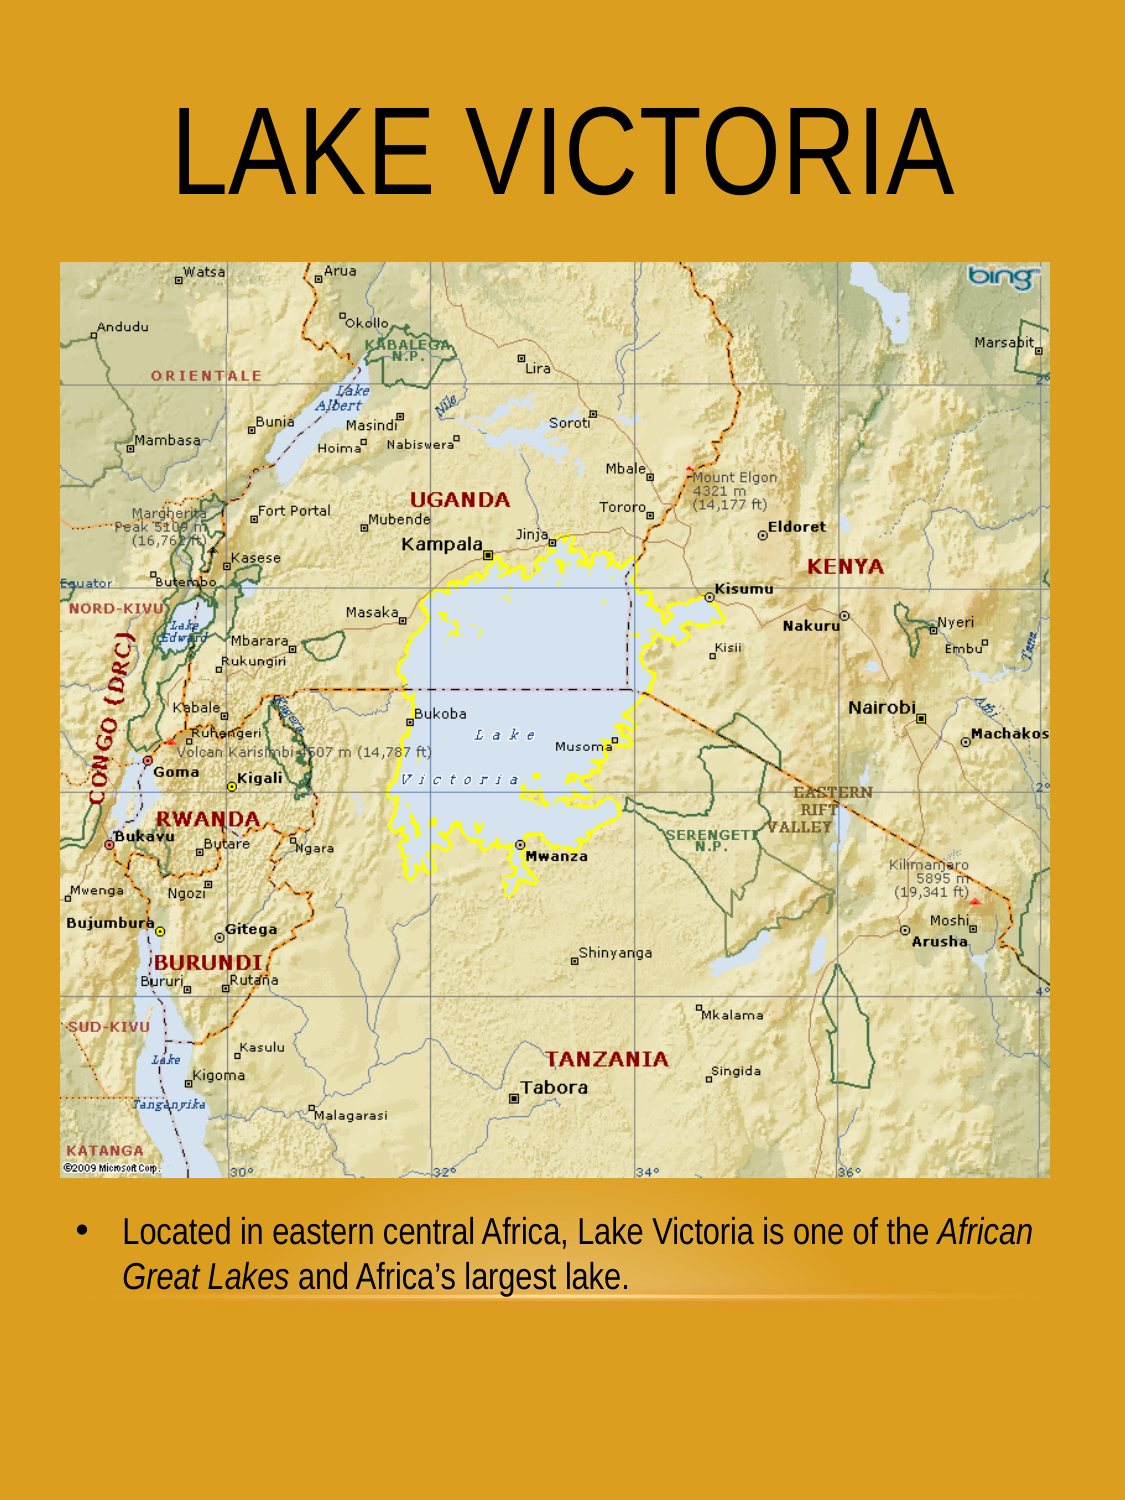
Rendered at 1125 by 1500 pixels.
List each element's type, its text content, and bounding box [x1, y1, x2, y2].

text_box Located in eastern central Africa, Lake Victoria is one of the African Great Lakes and Africa’s largest lake. [60, 1199, 1050, 1395]
picture [0, 0, 1125, 1500]
text_box LAKE VICTORIA [156, 62, 1113, 224]
